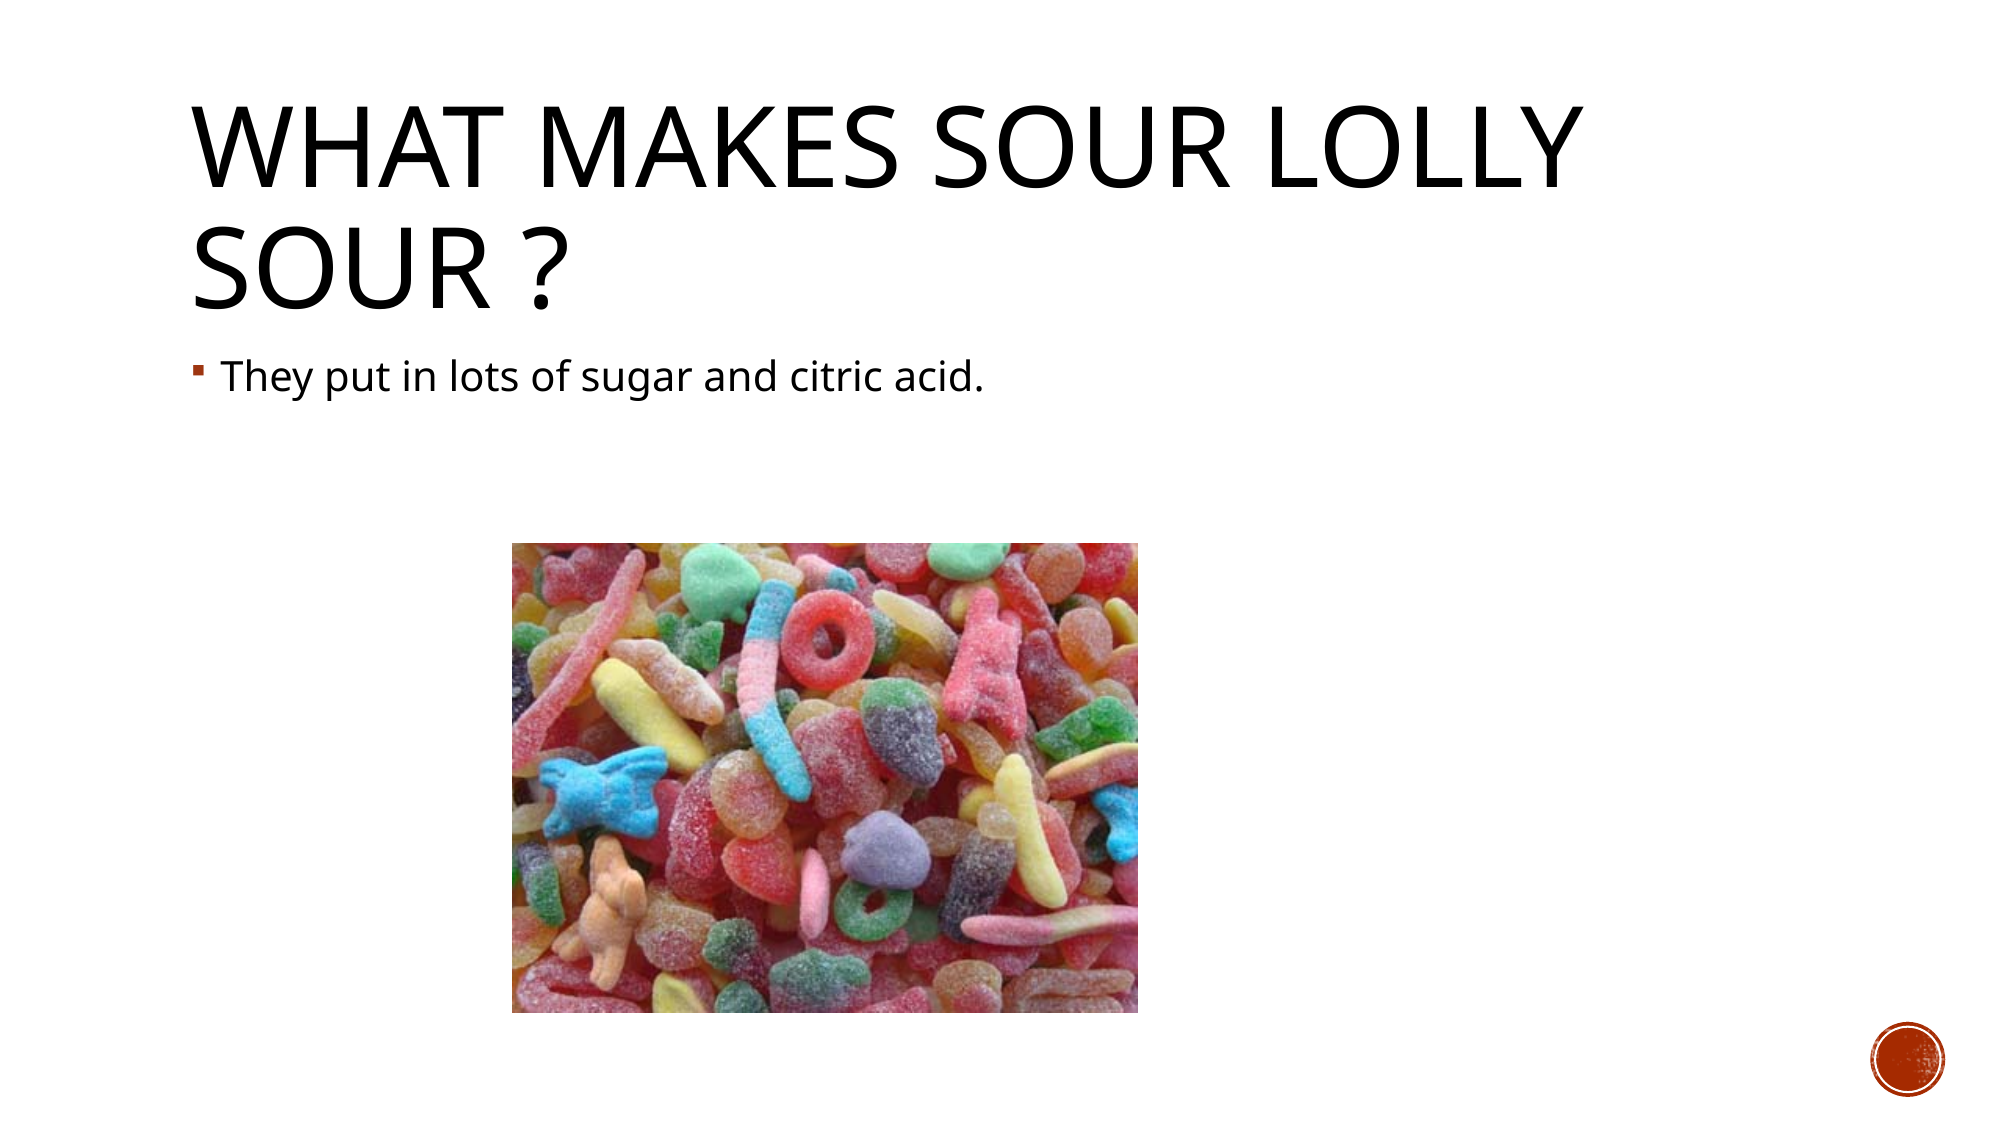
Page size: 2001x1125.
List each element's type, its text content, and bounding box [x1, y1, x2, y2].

list They put in lots of sugar and citric acid. [175, 348, 1826, 1013]
title What makes sour lolly sour ? [175, 79, 1826, 344]
picture [512, 543, 1138, 1013]
